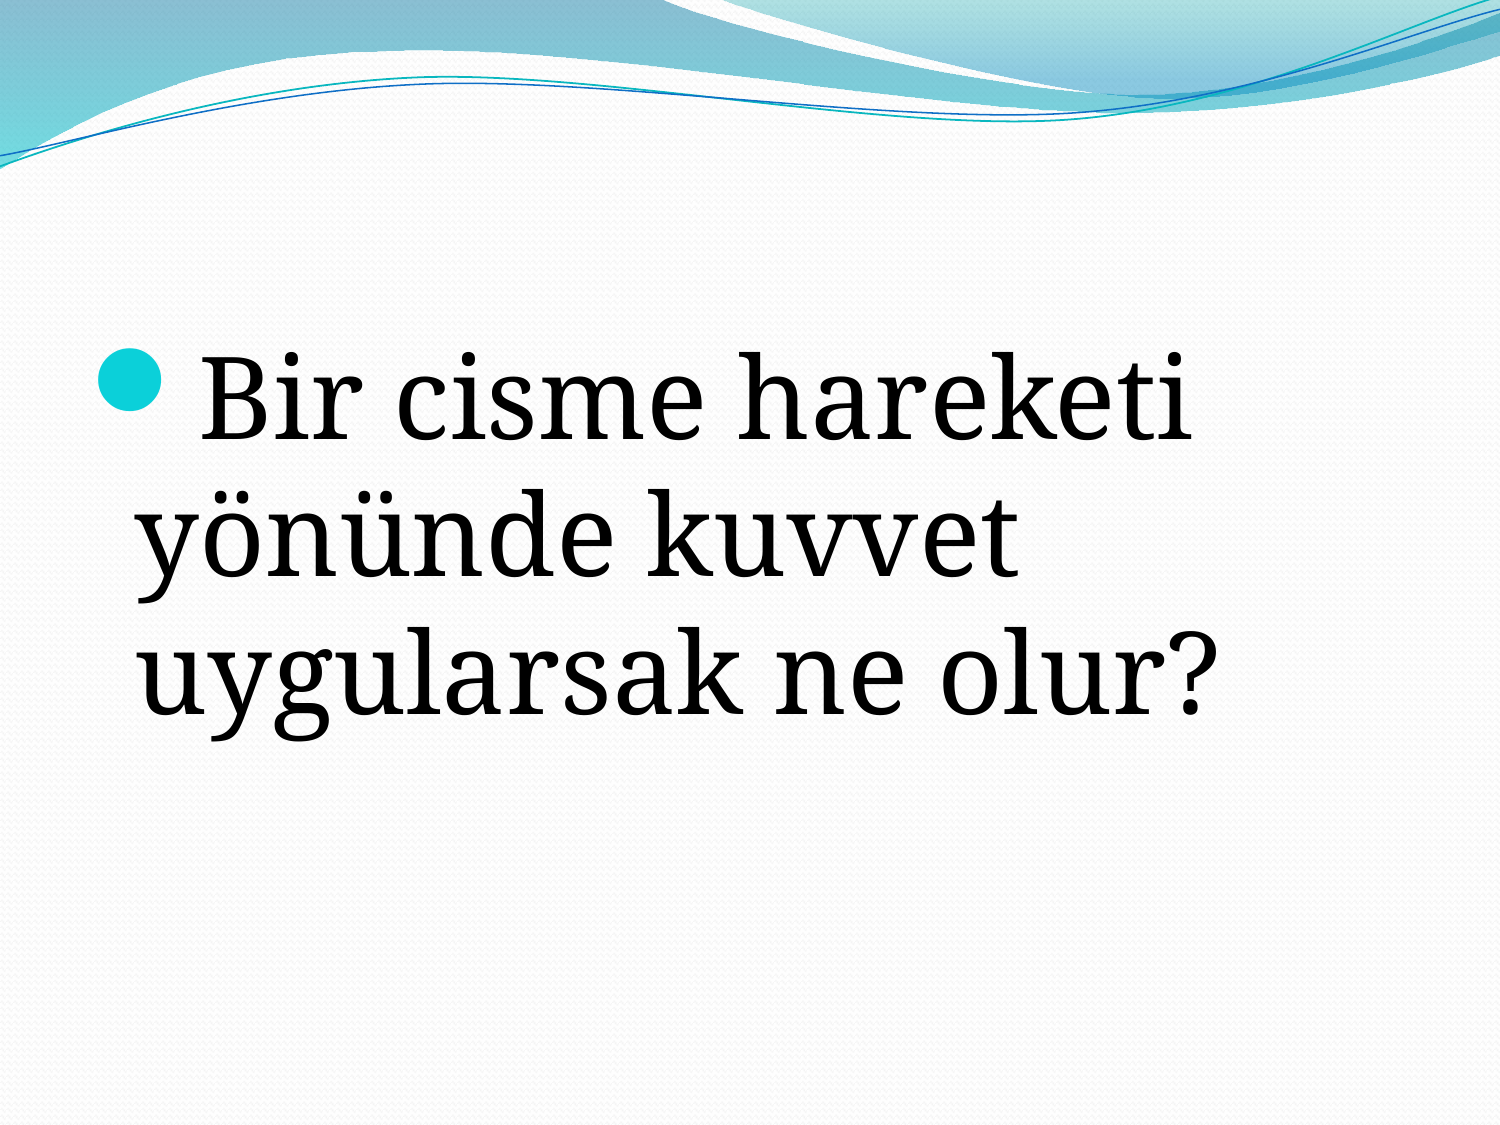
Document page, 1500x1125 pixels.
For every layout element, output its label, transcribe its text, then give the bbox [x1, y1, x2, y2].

list Bir cisme hareketi yönünde kuvvet uygularsak ne olur? [75, 317, 1425, 1038]
